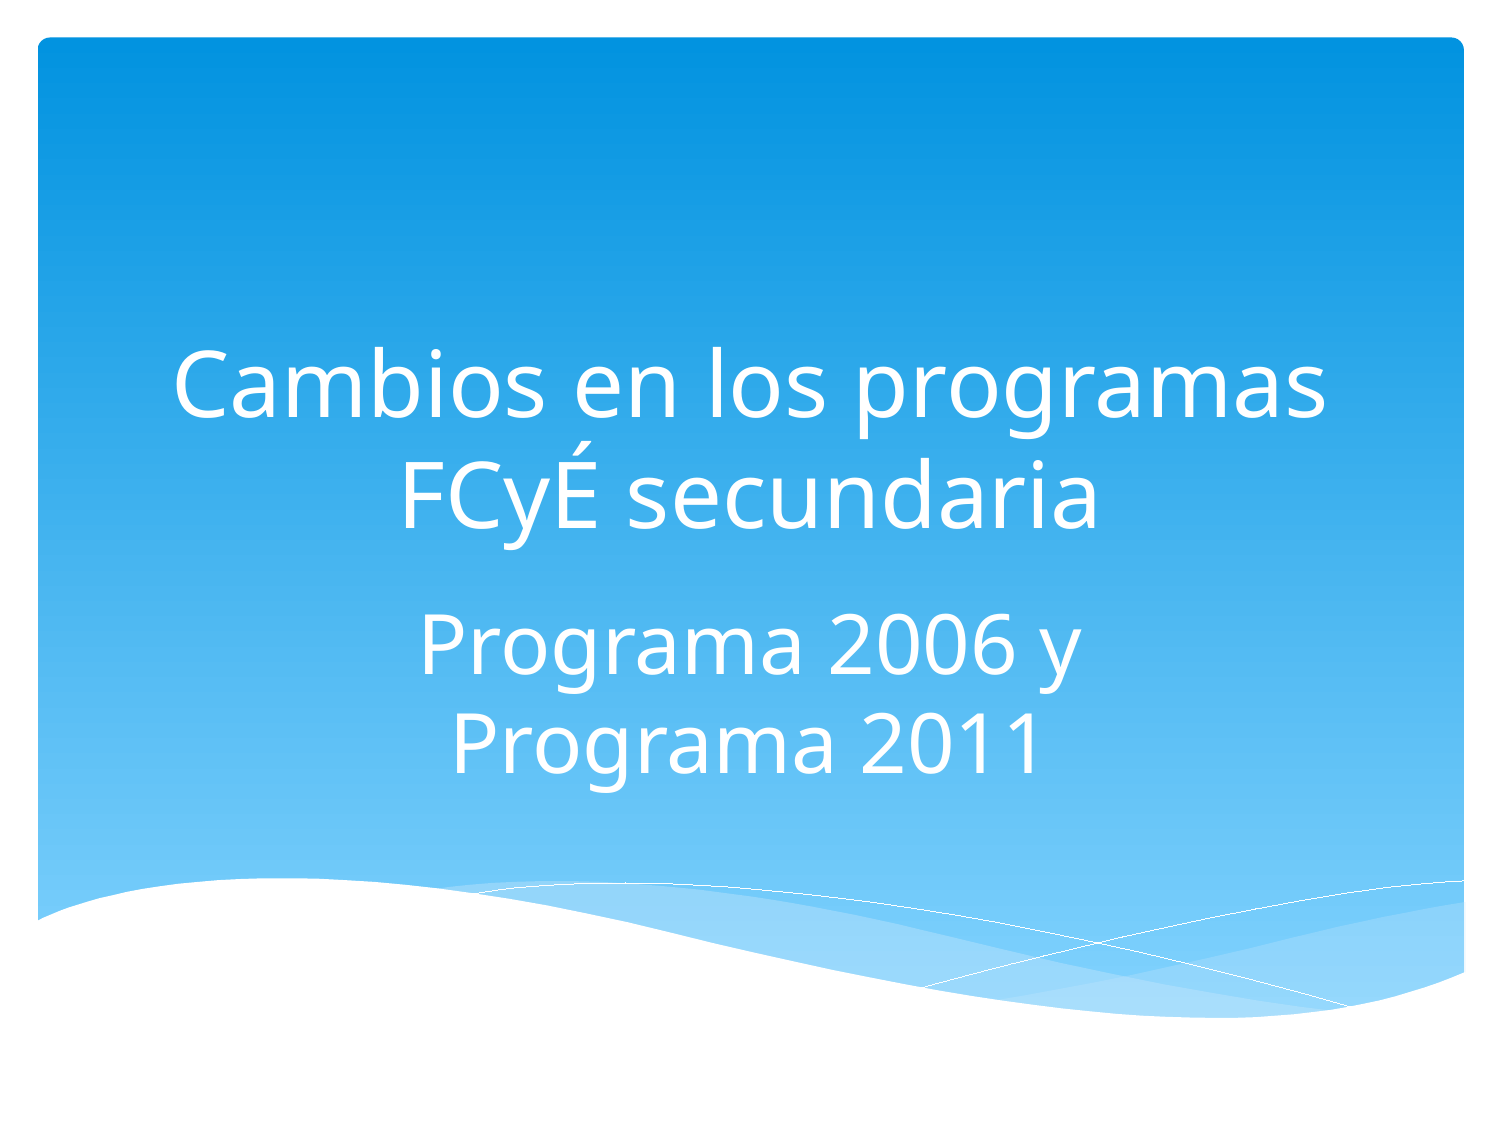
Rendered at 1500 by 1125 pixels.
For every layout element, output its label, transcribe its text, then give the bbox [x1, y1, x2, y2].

title Cambios en los programas FCyÉ secundaria [112, 262, 1388, 555]
subtitle Programa 2006 y Programa 2011 [225, 583, 1275, 825]
